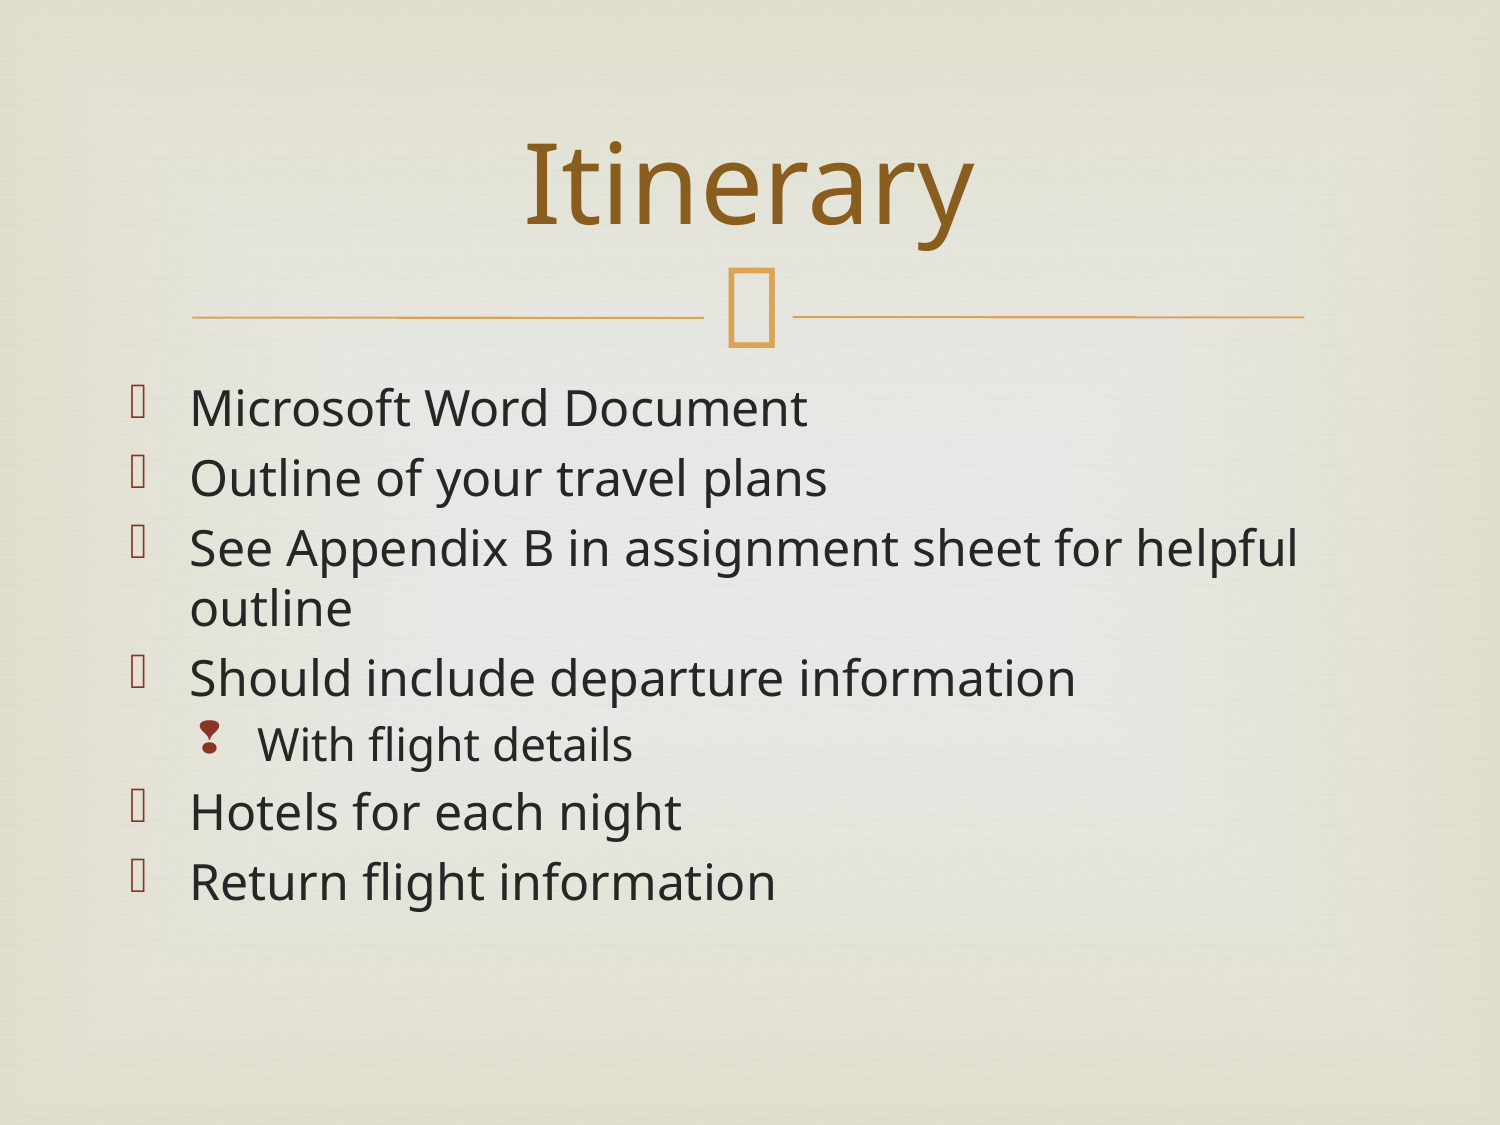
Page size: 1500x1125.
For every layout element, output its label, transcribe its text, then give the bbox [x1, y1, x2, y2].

list Microsoft Word Document Outline of your travel plans See Appendix B in assignment sheet for helpful outline Should include departure information With flight details Hotels for each night Return flight information [114, 368, 1386, 1005]
title Itinerary [112, 93, 1386, 267]
